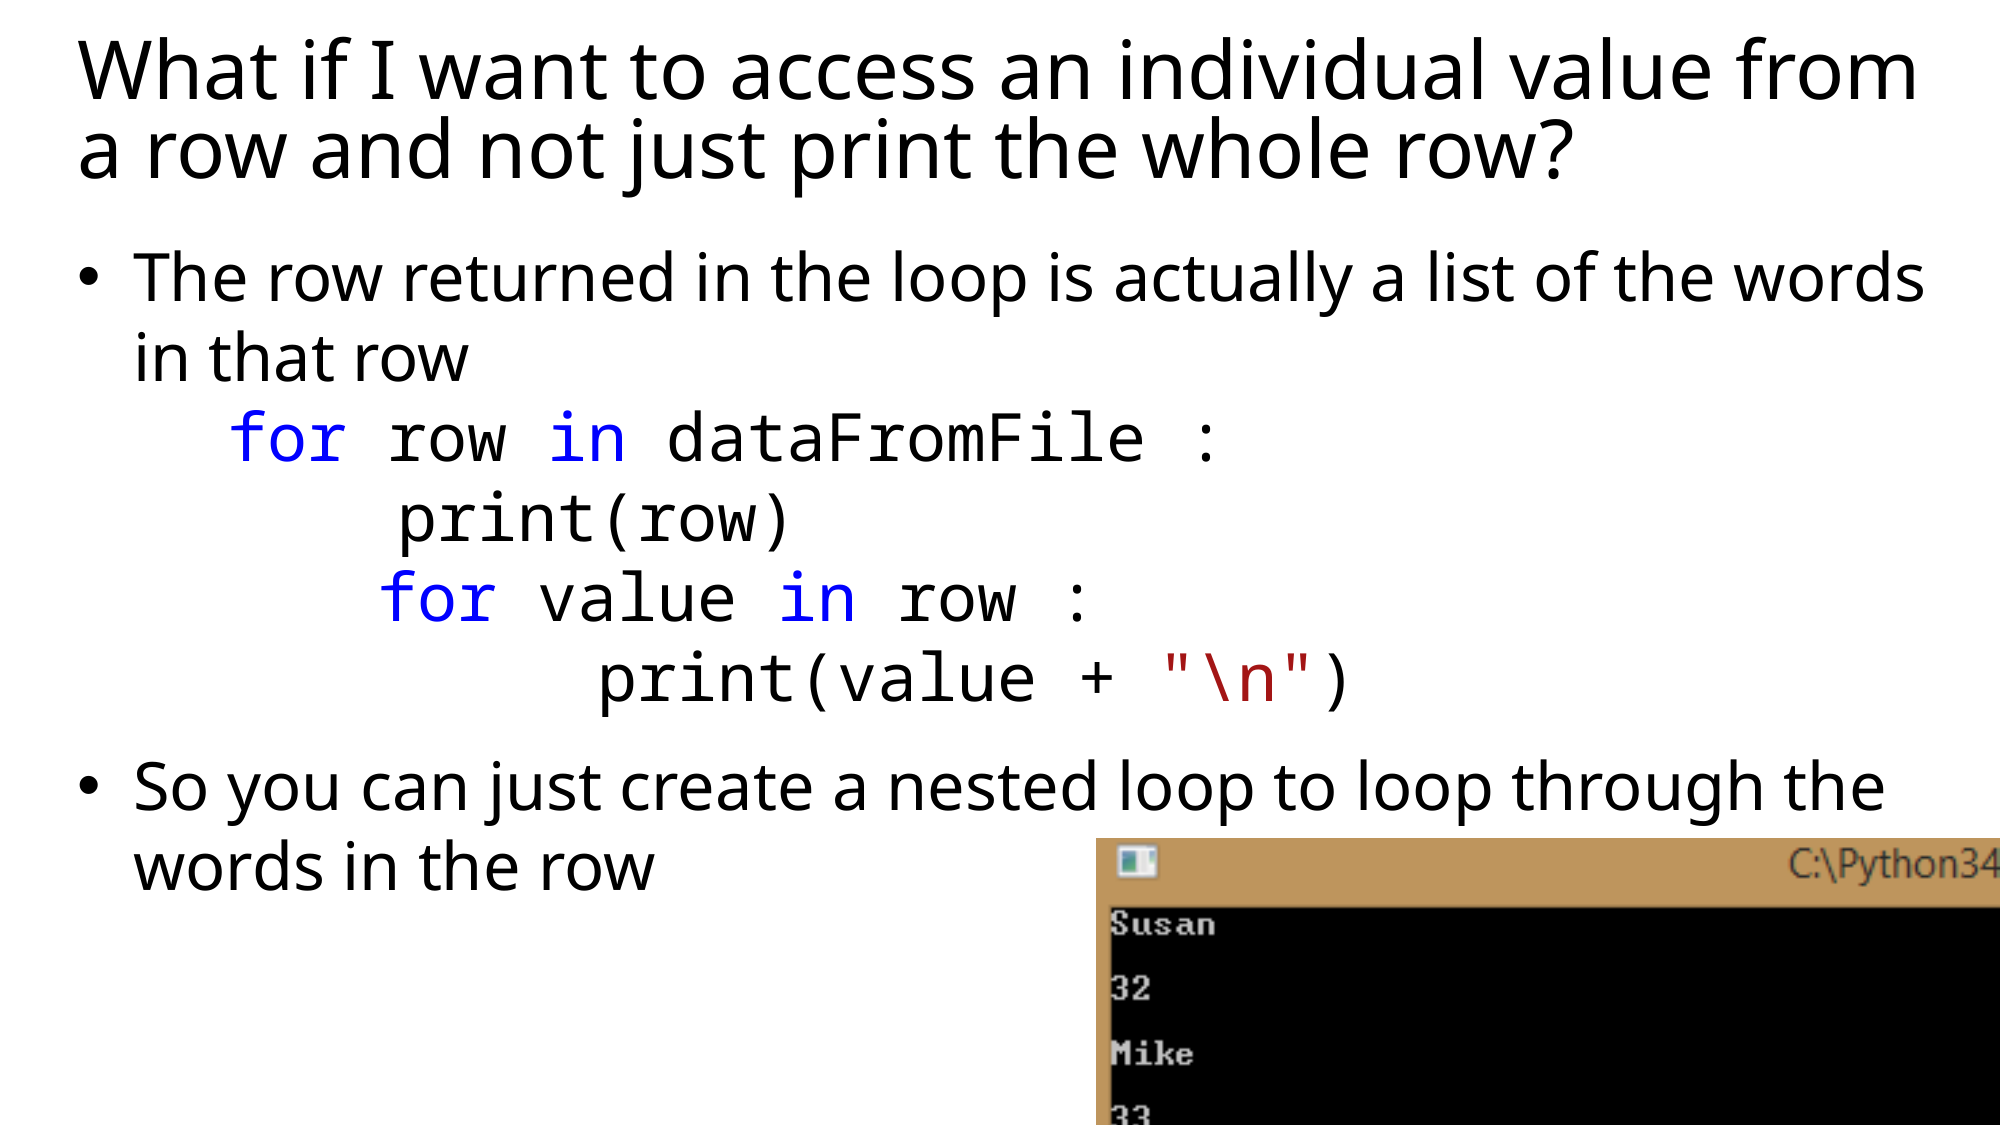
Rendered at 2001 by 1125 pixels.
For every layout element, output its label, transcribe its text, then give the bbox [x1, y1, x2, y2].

list The row returned in the loop is actually a list of the words in that row for row in dataFromFile : print(row) for value in row : print(value + "\n") So you can just create a nested loop to loop through the words in the row [62, 227, 1953, 1096]
picture [1096, 838, 2000, 1125]
title What if I want to access an individual value from a row and not just print the whole row? [62, 29, 1953, 205]
